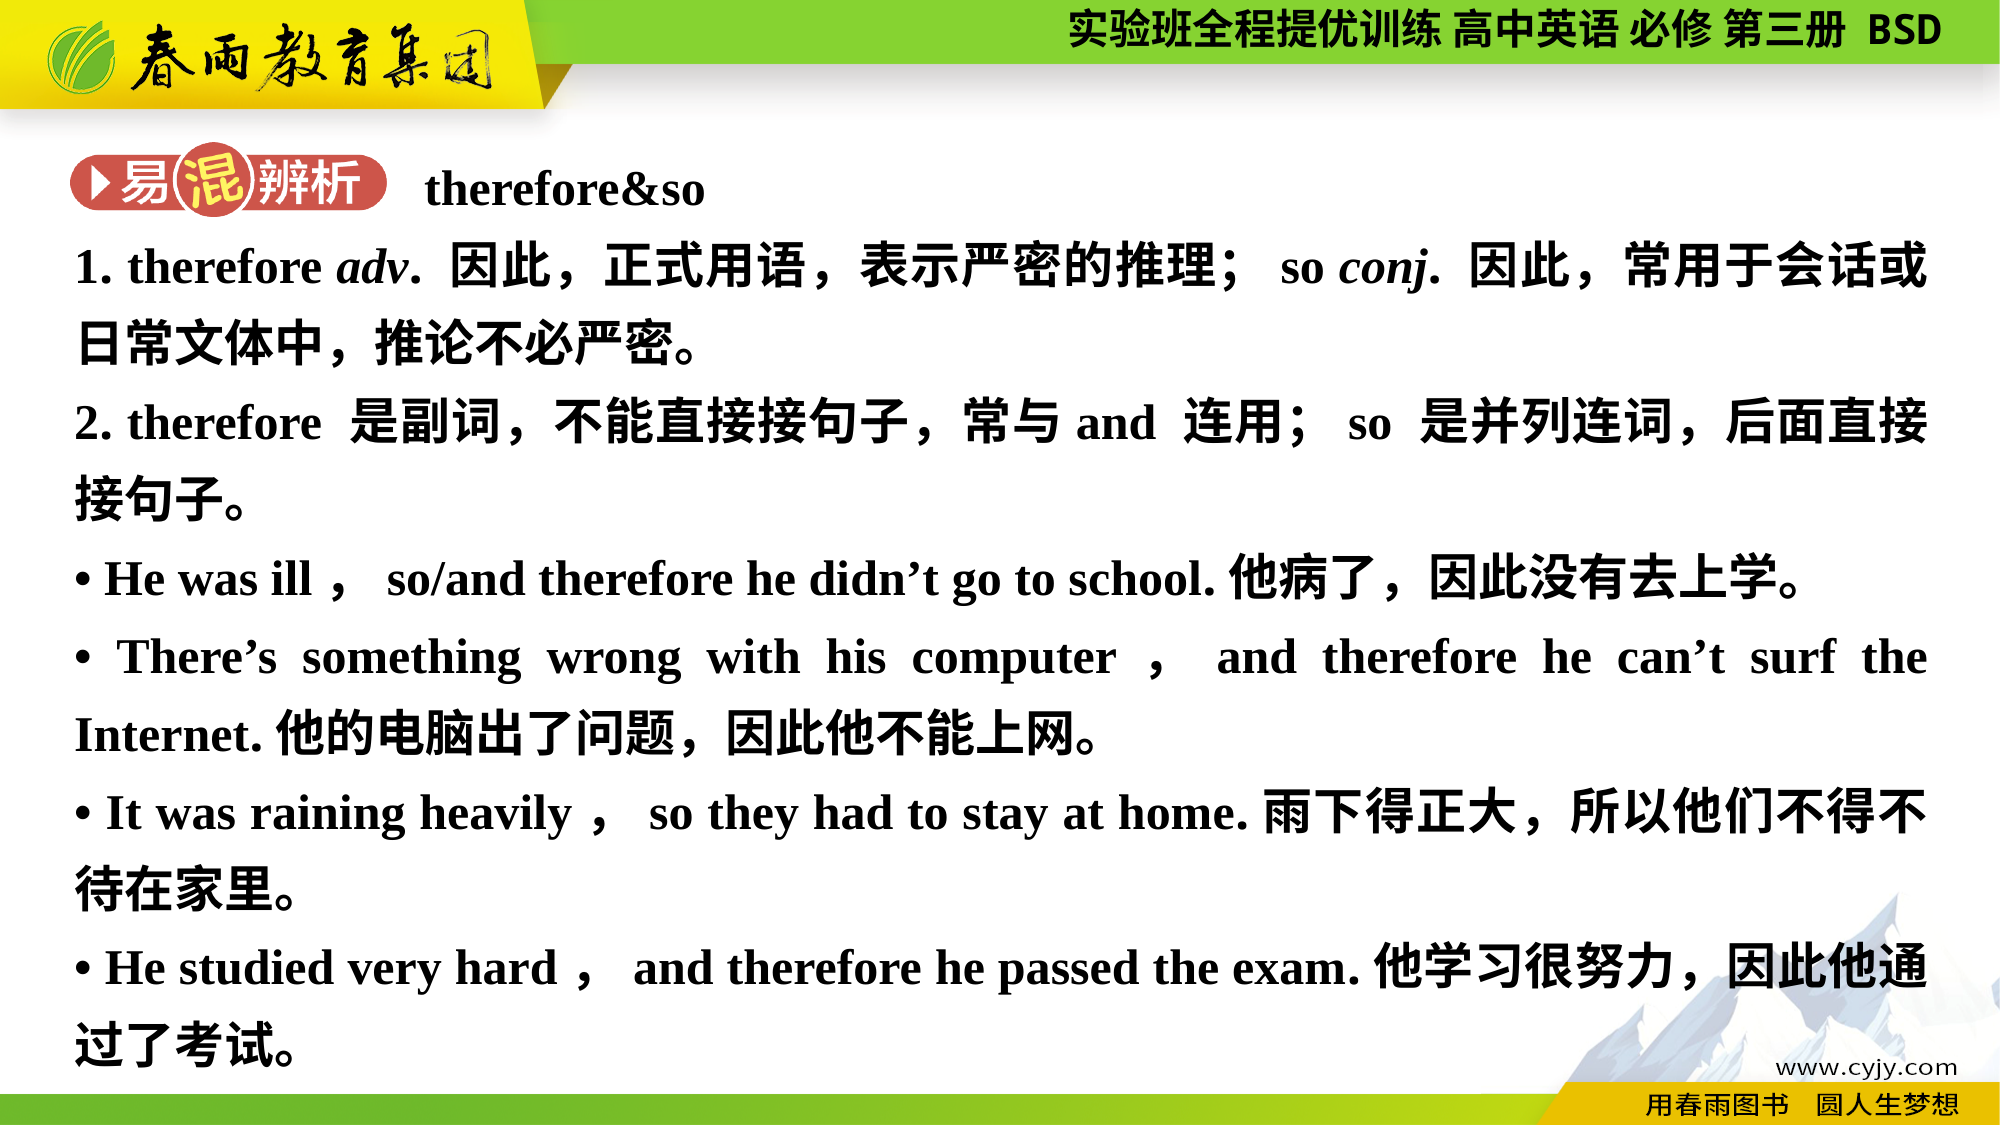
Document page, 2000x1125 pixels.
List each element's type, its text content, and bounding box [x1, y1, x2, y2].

picture [0, 0, 2000, 1125]
list therefore&so 1. therefore adv. 因此，正式用语，表示严密的推理；so conj. 因此，常用于会话或日常文体中，推论不必严密。 2. therefore 是副词，不能直接接句子，常与and 连用；so 是并列连词，后面直接接句子。 • He was ill，so/and therefore he didn’t go to school.他病了，因此没有去上学。 • There’s something wrong with his computer，and therefore he can’t surf the Internet.他的电脑出了问题，因此他不能上网。 • It was raining heavily，so they had to stay at home.雨下得正大，所以他们不得不待在家里。 • He studied very hard，and therefore he passed the exam.他学习很努力，因此他通过了考试。 [59, 130, 1944, 1082]
